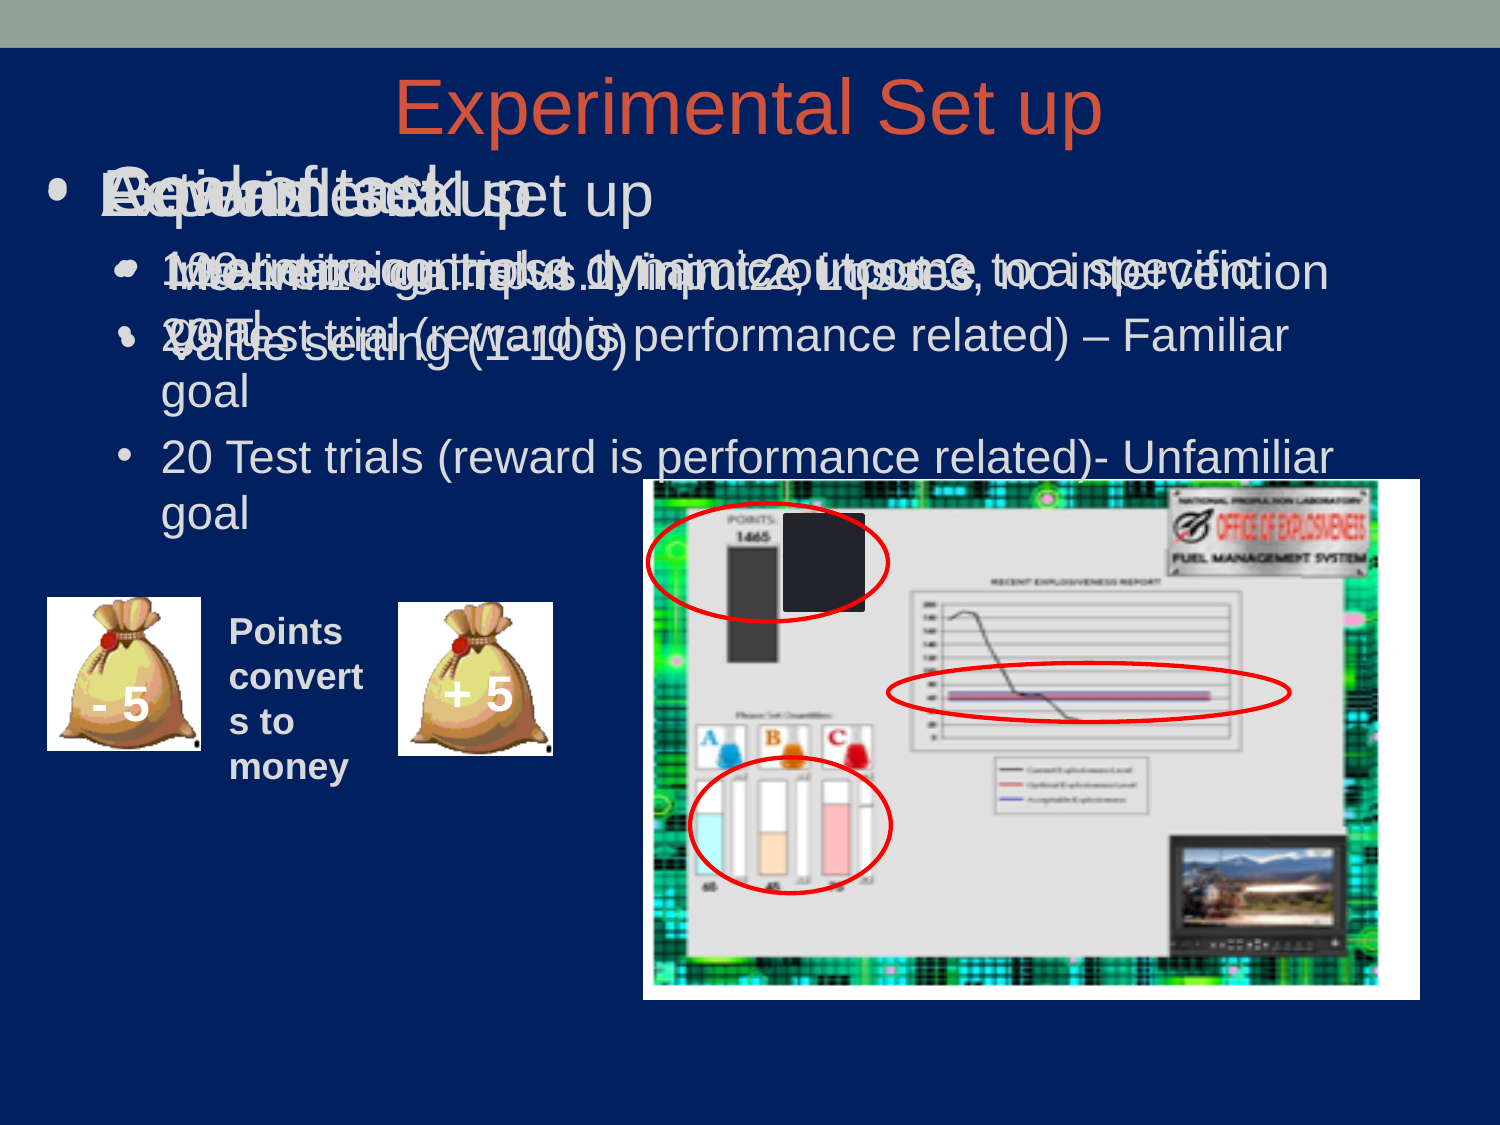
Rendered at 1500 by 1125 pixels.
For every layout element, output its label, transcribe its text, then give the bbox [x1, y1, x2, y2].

text_box Experimental Set up [0, 47, 1500, 158]
text_box Experimental set up 100 Learning trials 20 Test trial (reward is performance related) – Familiar goal 20 Test trials (reward is performance related)- Unfamiliar goal [31, 158, 1366, 548]
picture [398, 601, 553, 756]
picture [46, 596, 201, 751]
picture [643, 479, 1420, 1000]
text_box Points converts to money [213, 600, 394, 795]
